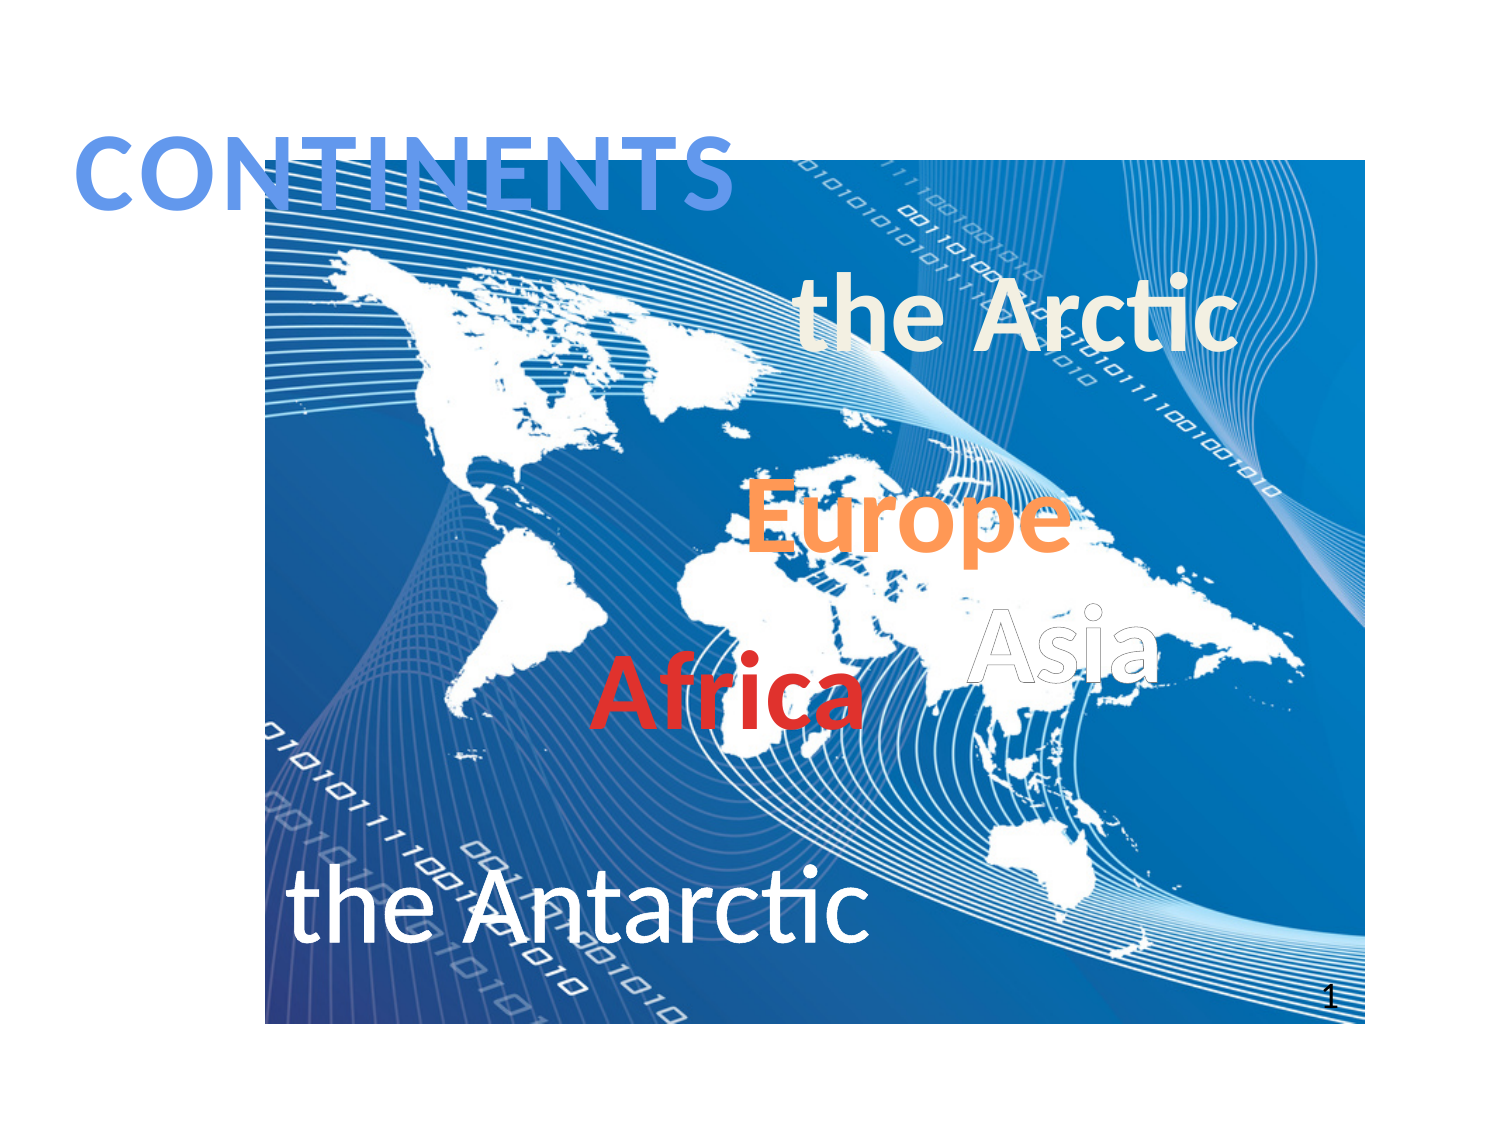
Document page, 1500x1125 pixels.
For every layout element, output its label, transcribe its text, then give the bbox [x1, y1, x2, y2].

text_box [265, 160, 1365, 1024]
text_box CONTINENTS [59, 89, 753, 240]
